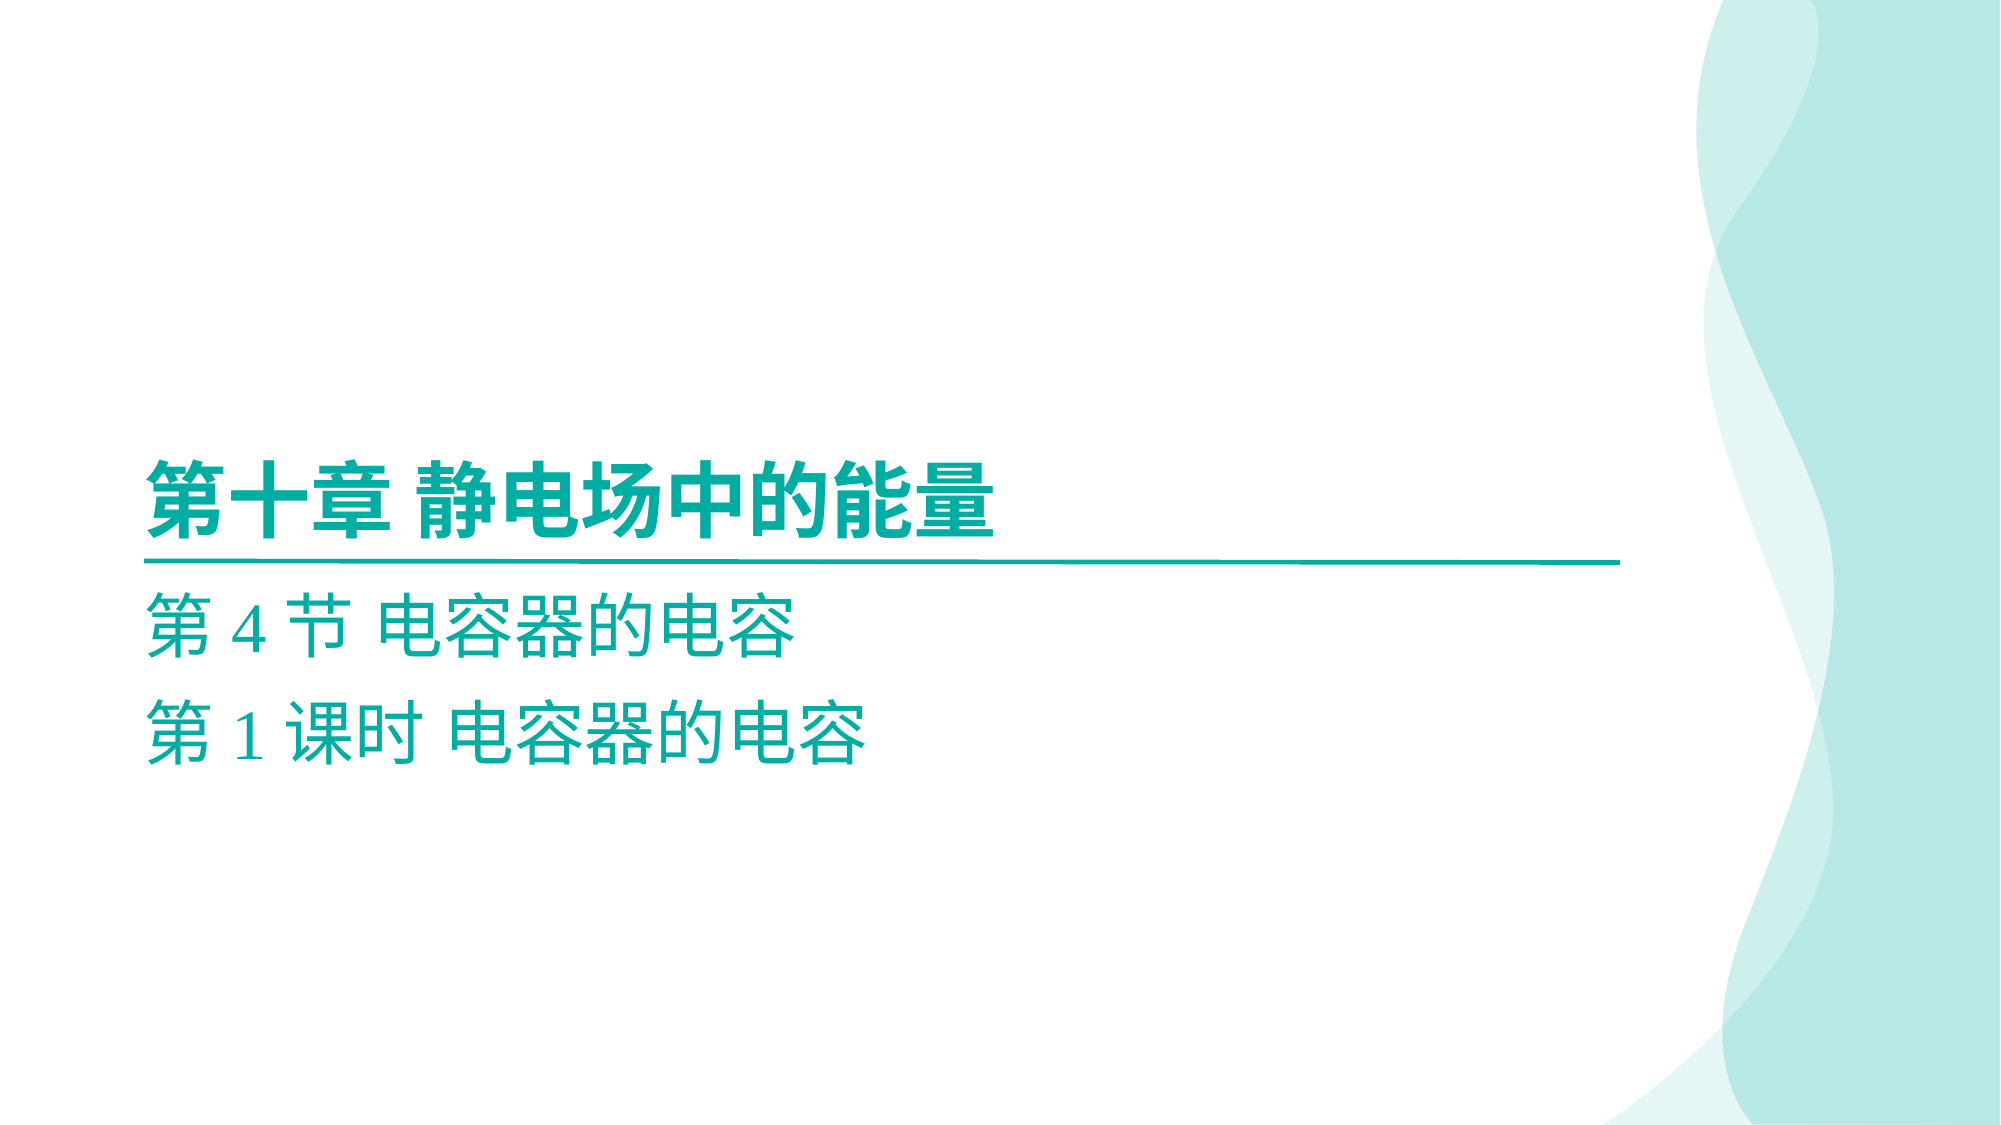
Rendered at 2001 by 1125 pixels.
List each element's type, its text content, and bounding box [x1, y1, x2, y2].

picture [0, 0, 2000, 1125]
text_box 第4节 电容器的电容 [143, 572, 1875, 674]
text_box 第十章 静电场中的能量 [143, 436, 1875, 555]
text_box 第1课时 电容器的电容 [143, 679, 1875, 780]
